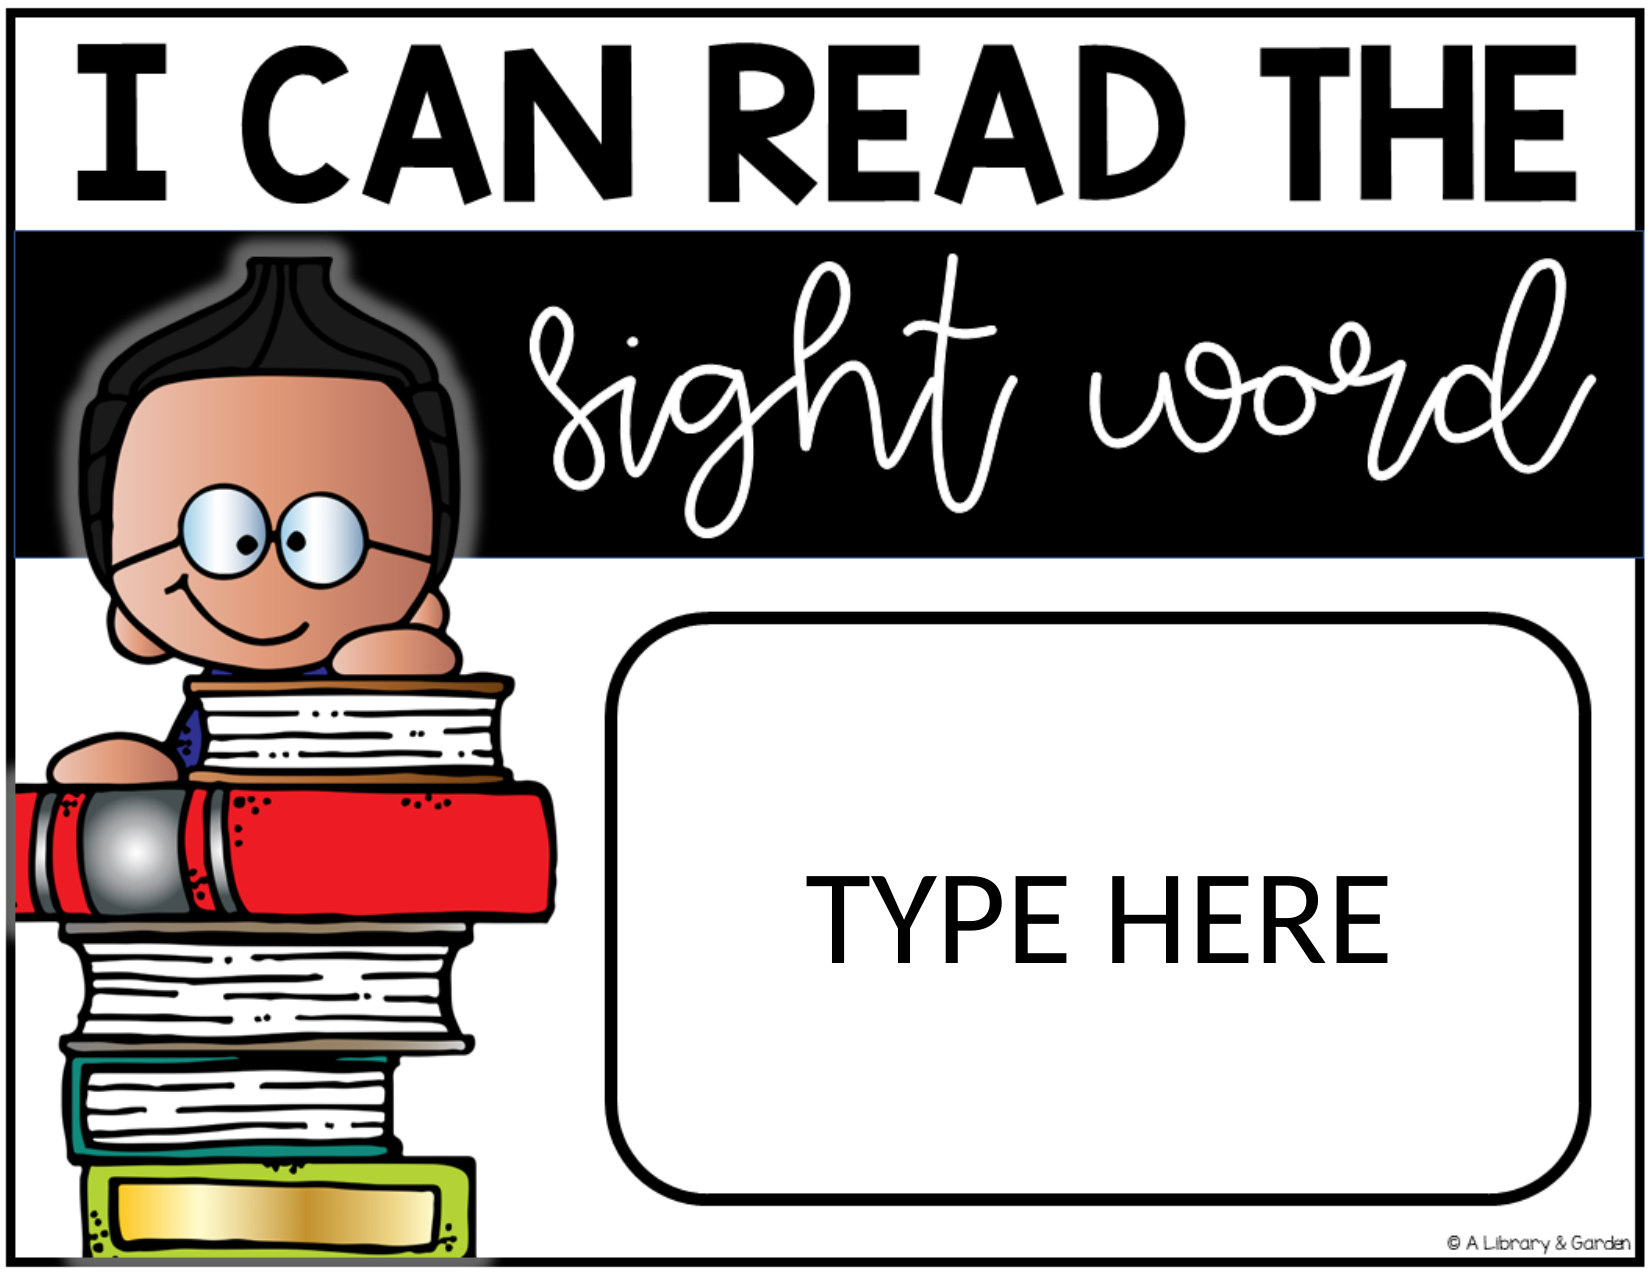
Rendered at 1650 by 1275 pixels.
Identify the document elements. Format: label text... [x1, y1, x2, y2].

picture [0, 0, 1650, 1275]
text_box TYPE HERE [614, 820, 1586, 998]
